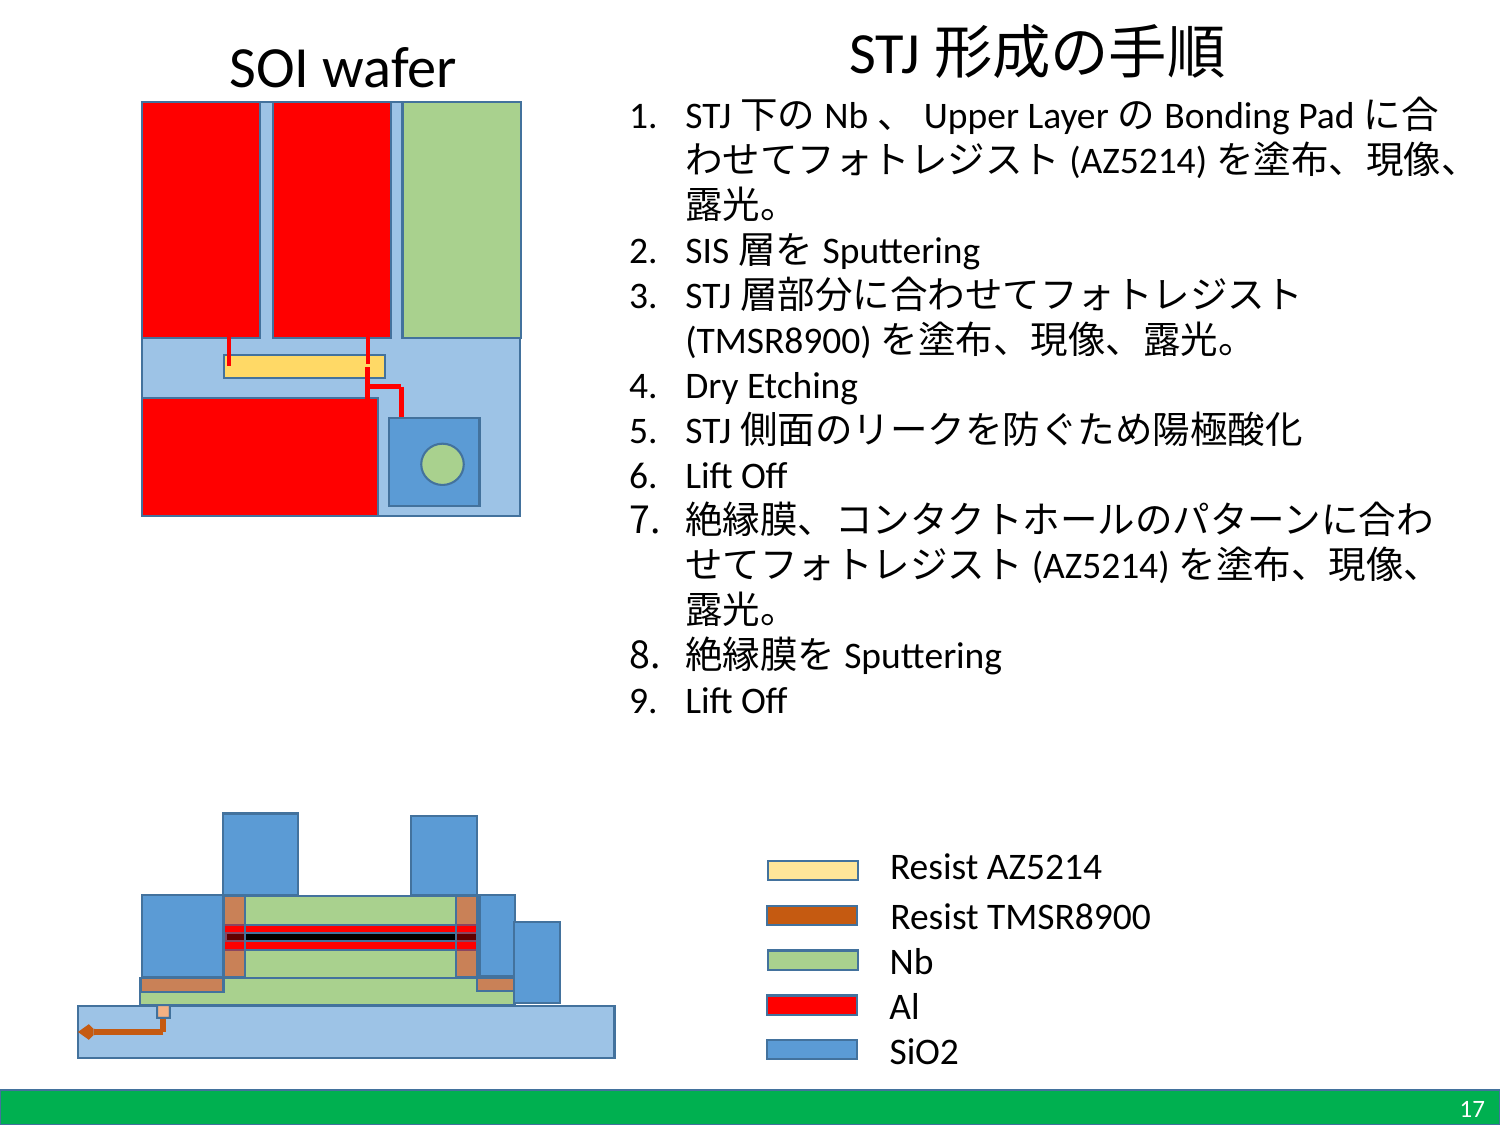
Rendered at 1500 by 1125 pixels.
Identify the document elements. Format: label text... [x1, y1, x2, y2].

text_box [246, 942, 455, 951]
text_box [246, 926, 455, 932]
text_box [246, 932, 455, 942]
text_box [0, 1089, 1162, 1125]
text_box [140, 977, 225, 993]
text_box [767, 949, 859, 971]
text_box STJ下のNb、Upper LayerのBonding Padに合わせてフォトレジスト(AZ5214)を塗布、現像、露光。 SIS層をSputtering STJ層部分に合わせてフォトレジスト(TMSR8900)を塗布、現像、露光。 Dry Etching STJ側面のリークを防ぐため陽極酸化 Lift Off 絶縁膜、コンタクトホールのパターンに合わせてフォトレジスト(AZ5214)を塗布、現像、露光。 絶縁膜をSputtering Lift Off [614, 83, 1478, 773]
text_box [223, 354, 386, 379]
text_box Resist AZ5214 [875, 834, 1118, 885]
text_box [370, 107, 521, 517]
text_box [222, 812, 299, 896]
text_box [478, 894, 516, 977]
text_box [141, 101, 261, 339]
text_box [455, 896, 478, 979]
slide_number 17 [1162, 1077, 1500, 1125]
text_box [231, 107, 366, 354]
text_box [139, 977, 516, 1006]
text_box Nb [874, 929, 949, 990]
text_box [423, 445, 462, 483]
text_box [77, 1005, 616, 1059]
text_box [225, 951, 455, 979]
text_box SOI wafer [214, 21, 478, 107]
text_box [513, 921, 561, 1004]
text_box SiO2 [874, 1019, 975, 1080]
text_box [410, 815, 478, 896]
picture [156, 1004, 171, 1019]
text_box [246, 895, 455, 926]
text_box [766, 905, 858, 926]
text_box [476, 977, 513, 992]
text_box [767, 860, 859, 881]
text_box [766, 1039, 858, 1060]
text_box [224, 896, 246, 978]
text_box Al [874, 974, 935, 1019]
text_box [766, 994, 858, 1016]
text_box [141, 339, 365, 397]
text_box [141, 397, 379, 517]
text_box [388, 417, 481, 507]
text_box [401, 101, 522, 339]
text_box Resist TMSR8900 [875, 885, 1167, 945]
text_box STJ形成の手順 [642, 7, 1433, 83]
text_box [141, 894, 224, 978]
text_box [272, 107, 392, 339]
